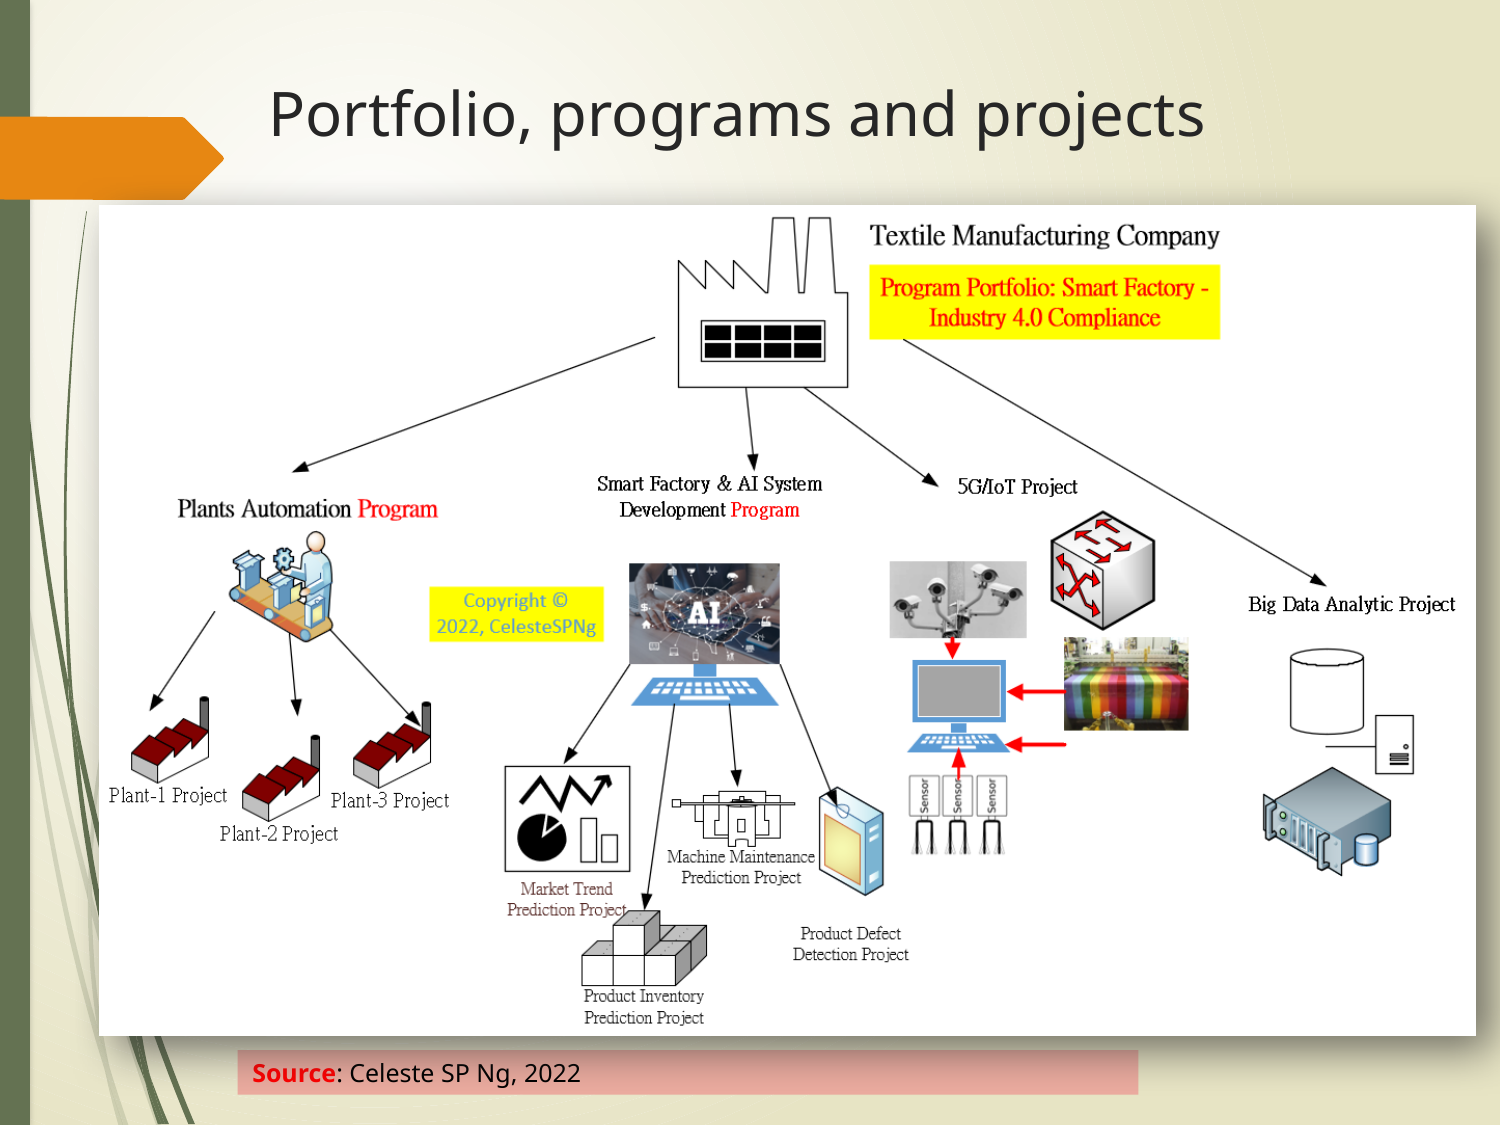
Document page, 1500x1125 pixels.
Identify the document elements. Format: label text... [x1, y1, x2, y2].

title Portfolio, programs and projects [253, 67, 1334, 187]
text_box Source: Celeste SP Ng, 2022 [237, 1084, 1139, 1095]
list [99, 205, 1476, 1036]
